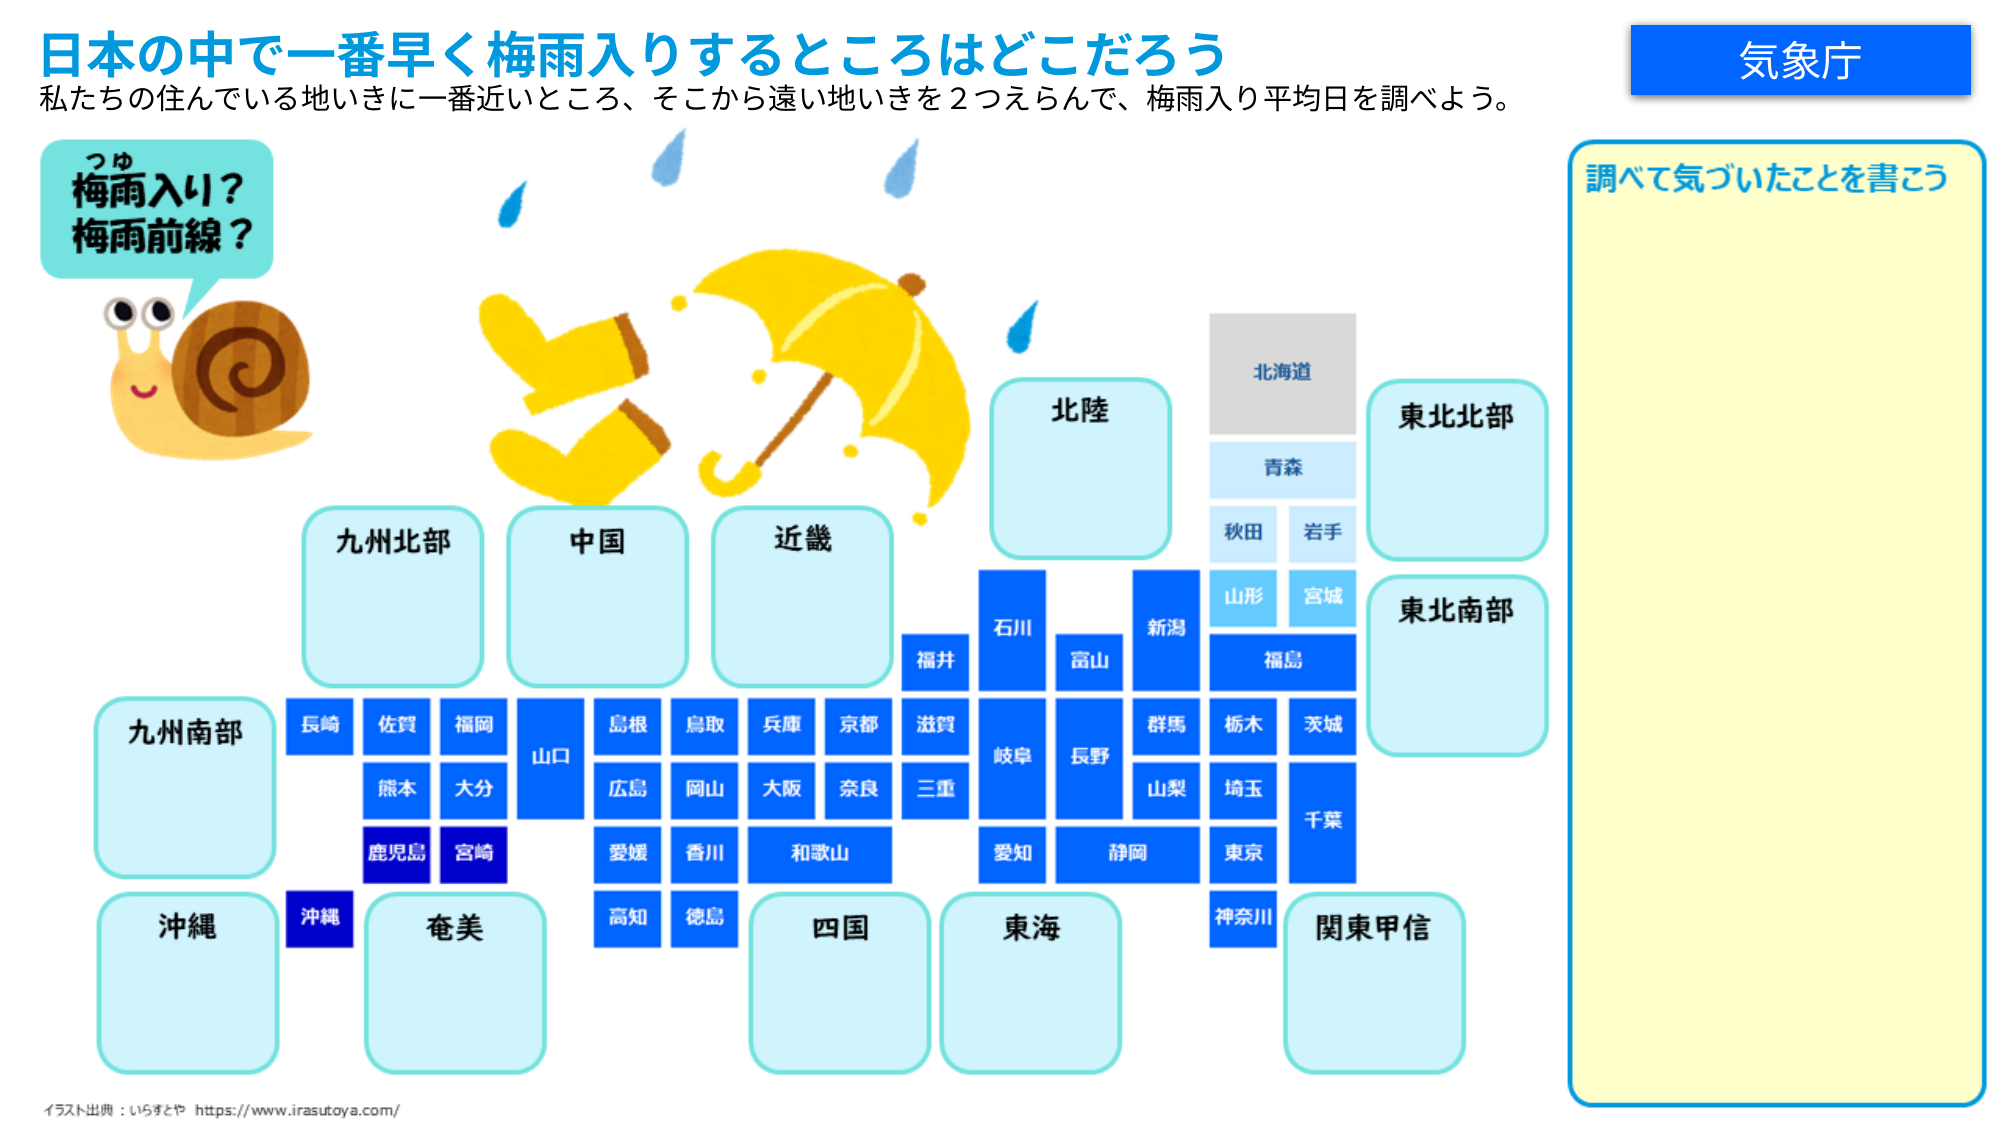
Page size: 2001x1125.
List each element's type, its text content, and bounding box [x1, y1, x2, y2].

picture [0, 0, 2001, 1125]
text_box 日本の中で一番早く梅雨入りするところはどこだろう [21, 16, 1575, 92]
text_box 気象庁 [1631, 24, 1971, 96]
text_box 私たちの住んでいる地いきに一番近いところ、そこから遠い地いきを２つえらんで、梅雨入り平均日を調べよう。 [24, 76, 1624, 142]
